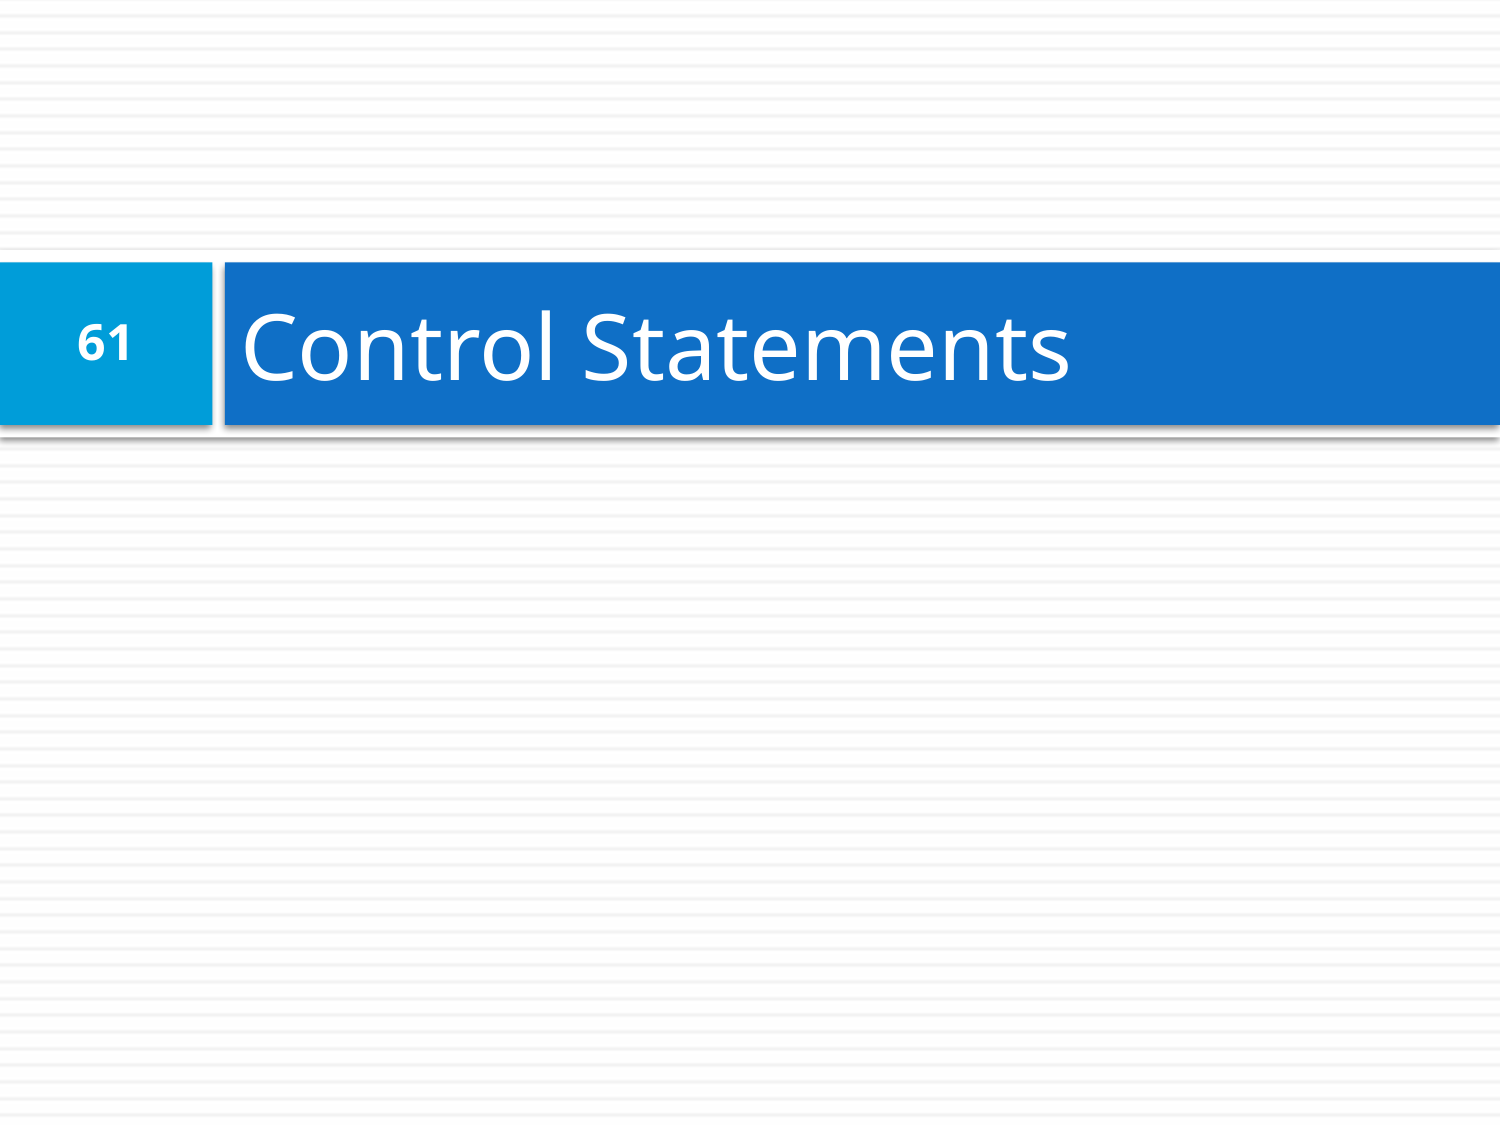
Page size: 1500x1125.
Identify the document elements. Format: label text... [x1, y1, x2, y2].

slide_number 61 [0, 287, 213, 403]
title Control Statements [224, 262, 1476, 426]
